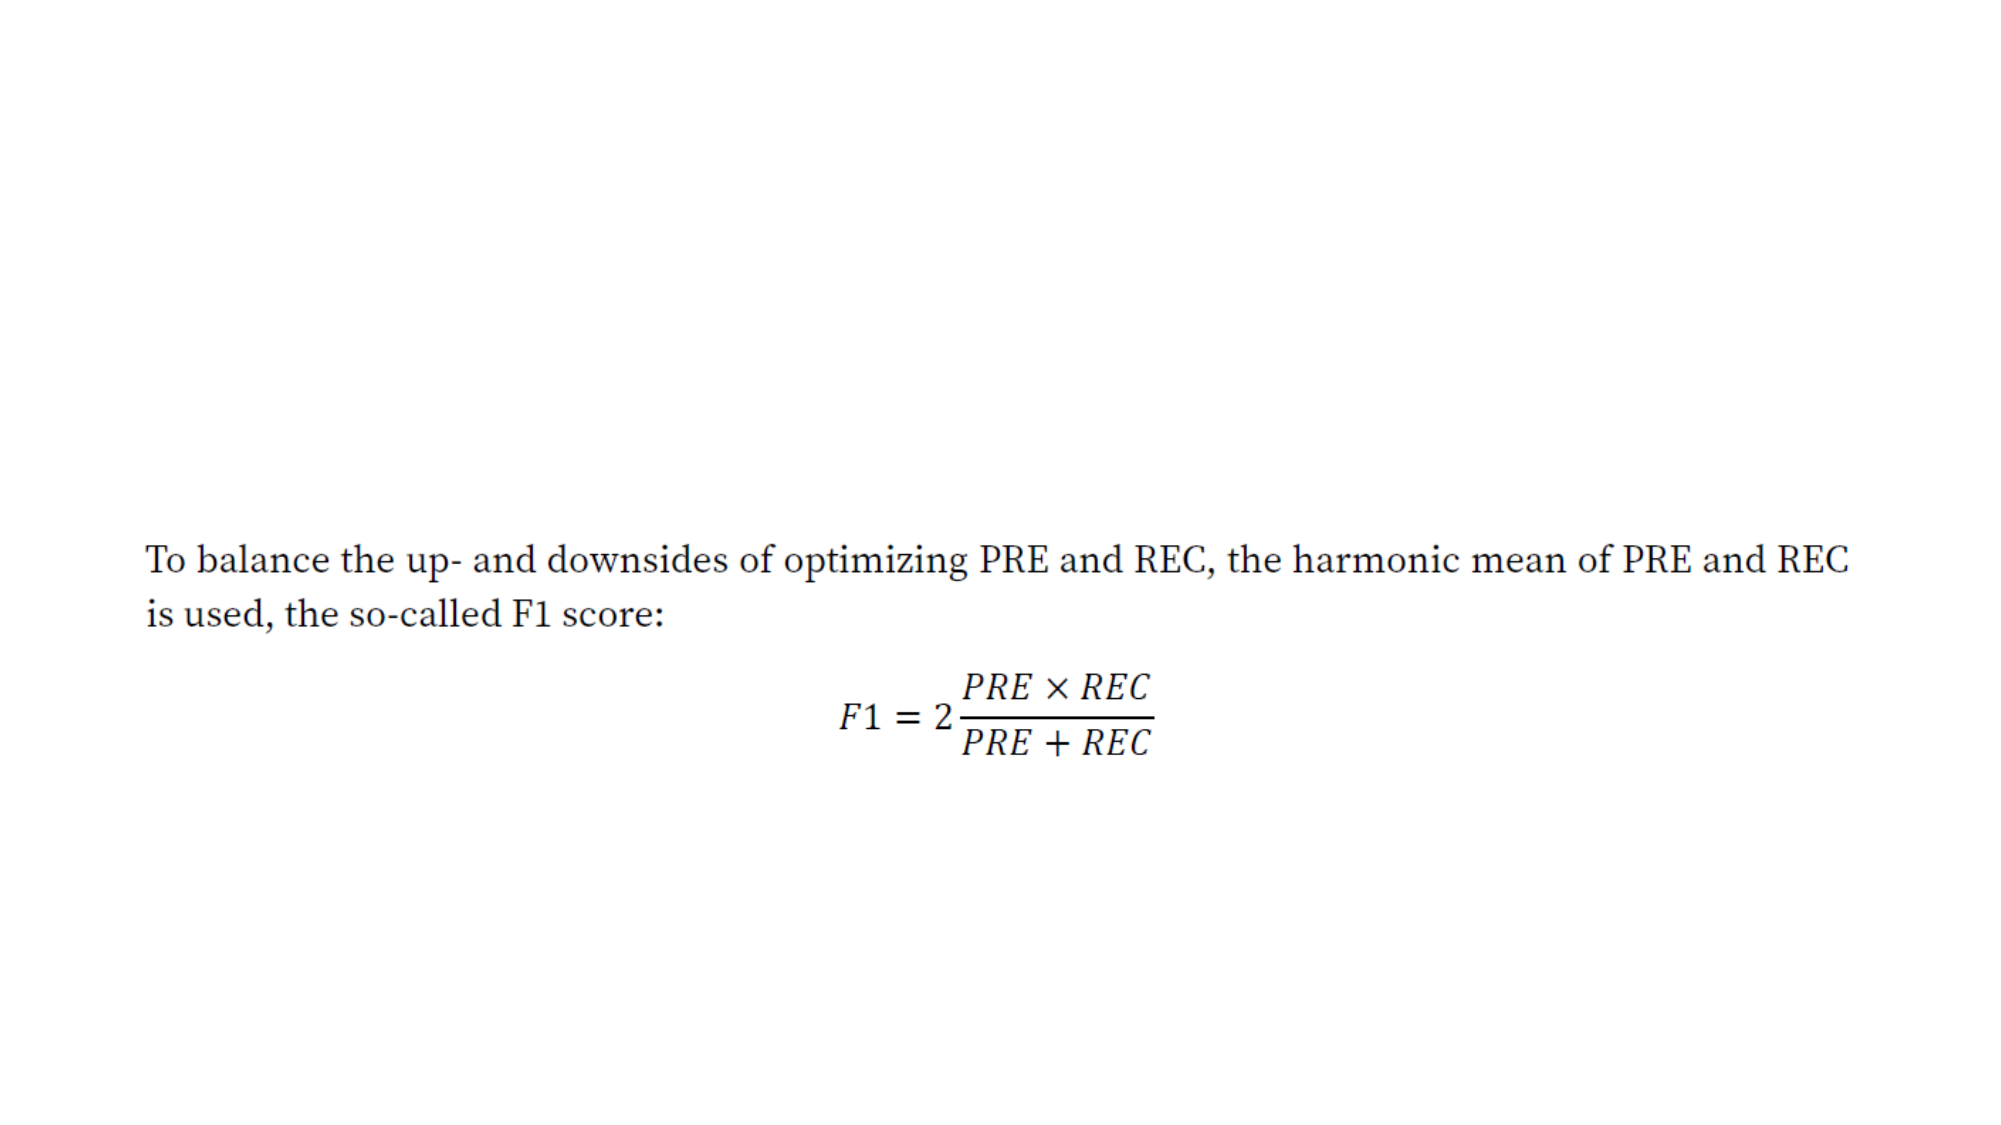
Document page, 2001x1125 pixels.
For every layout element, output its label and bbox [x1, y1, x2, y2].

list [137, 527, 1863, 785]
